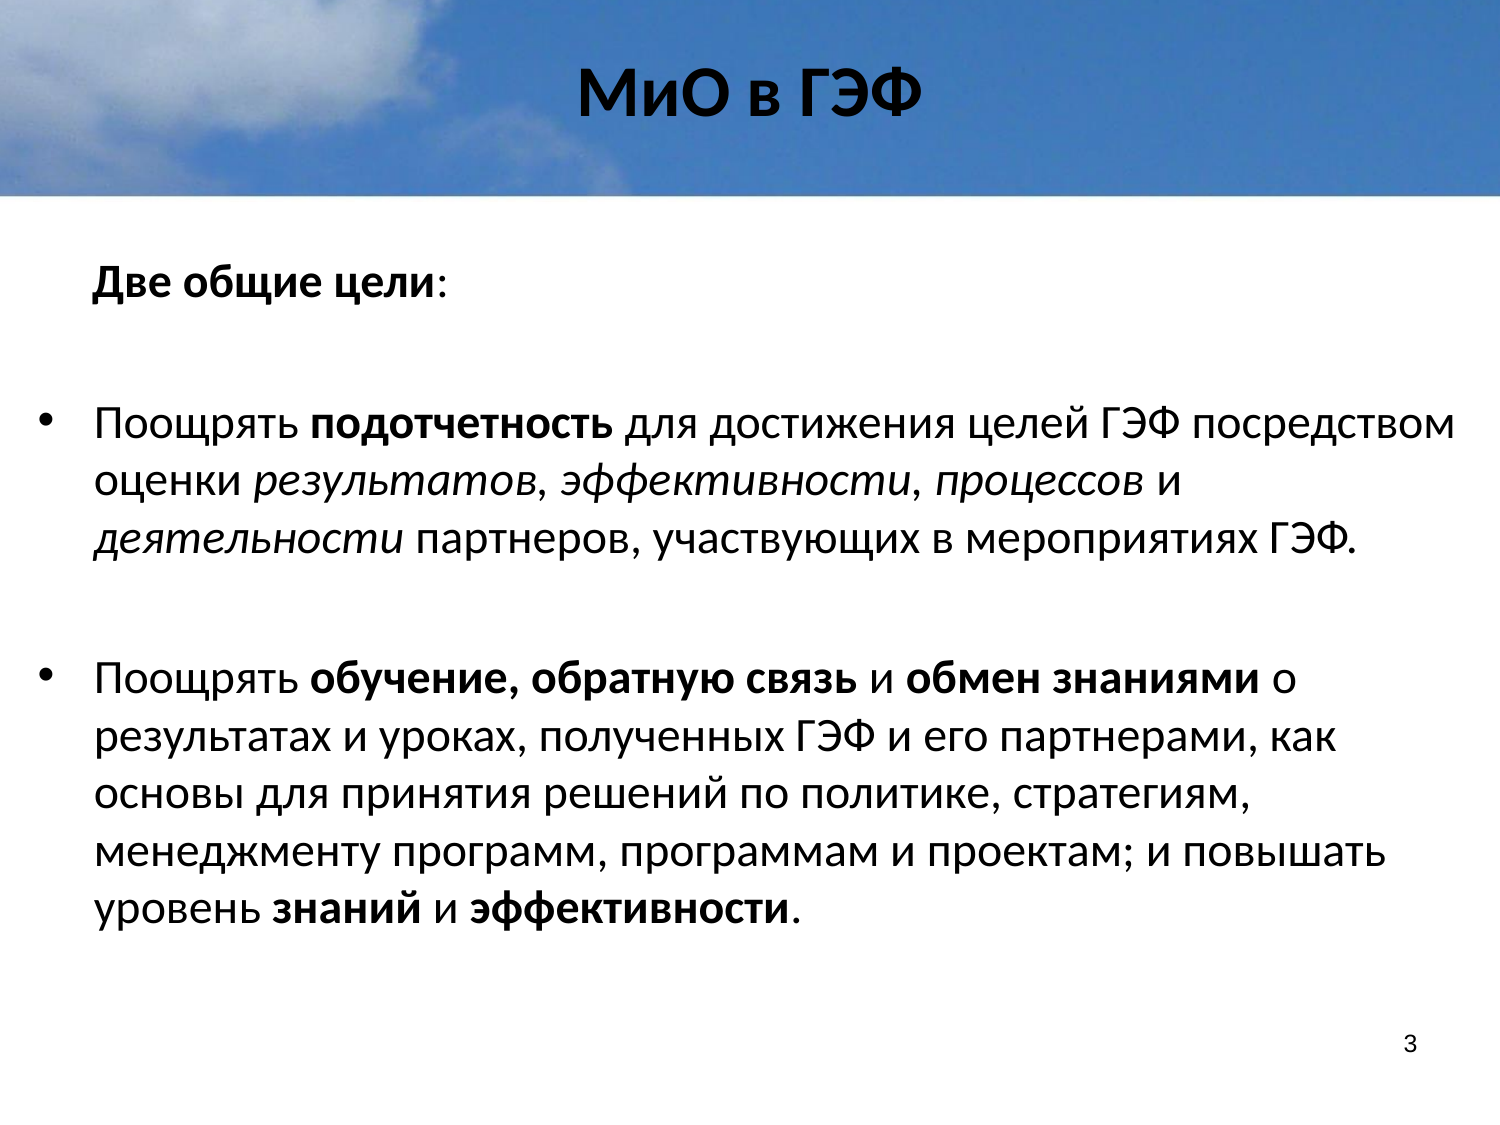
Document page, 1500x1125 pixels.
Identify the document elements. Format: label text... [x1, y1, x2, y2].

slide_number 3 [1074, 709, 1425, 1125]
picture [0, 0, 1500, 878]
list Две общие цели: Поощрять подотчетность для достижения целей ГЭФ посредством оценки результатов, эффективности, процессов и деятельности партнеров, участвующих в мероприятиях ГЭФ. Поощрять обучение, обратную связь и обмен знаниями о результатах и уроках, полученных ГЭФ и его партнерами, как основы для принятия решений по политике, стратегиям, менеджменту программ, программам и проектам; и повышать уровень знаний и эффективности. [36, 249, 1463, 1051]
title МиО в ГЭФ [36, 36, 1463, 226]
